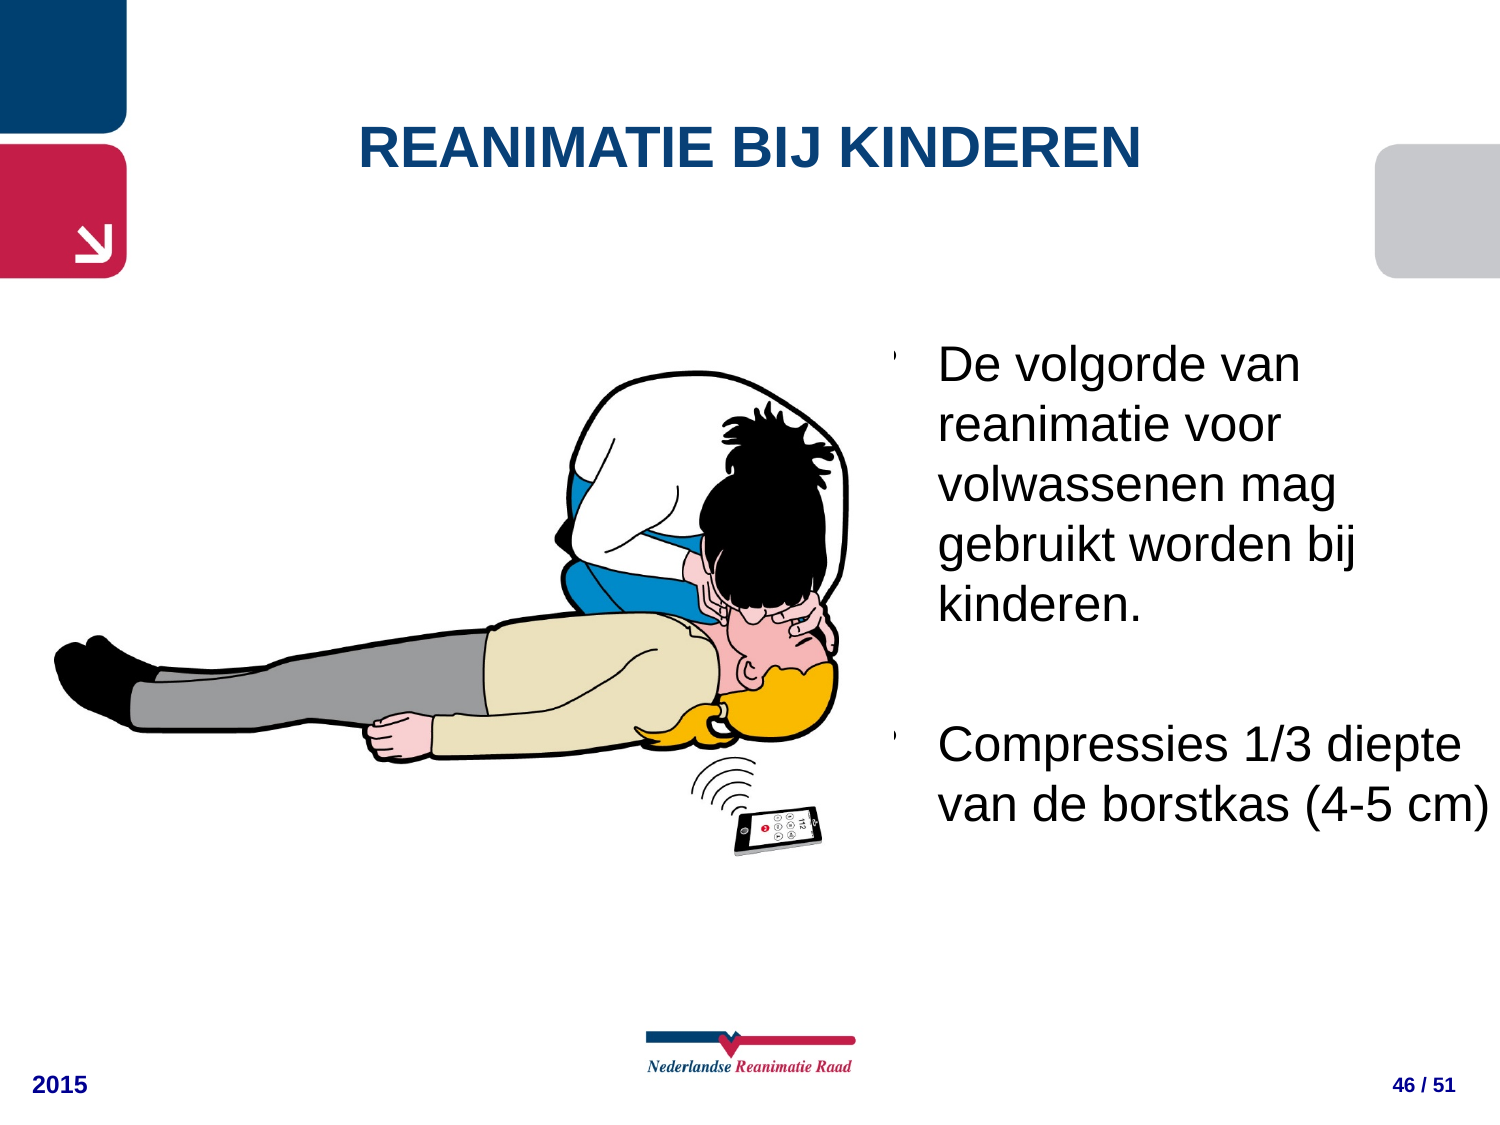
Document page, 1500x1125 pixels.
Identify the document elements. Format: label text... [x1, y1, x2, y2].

list De volgorde van reanimatie voor volwassenen mag gebruikt worden bij kinderen. Compressies 1/3 diepte van de borstkas (4-5 cm) [866, 324, 1500, 935]
text_box REANIMATIE BIJ KINDEREN [33, 101, 1468, 177]
picture [0, 0, 1500, 1125]
